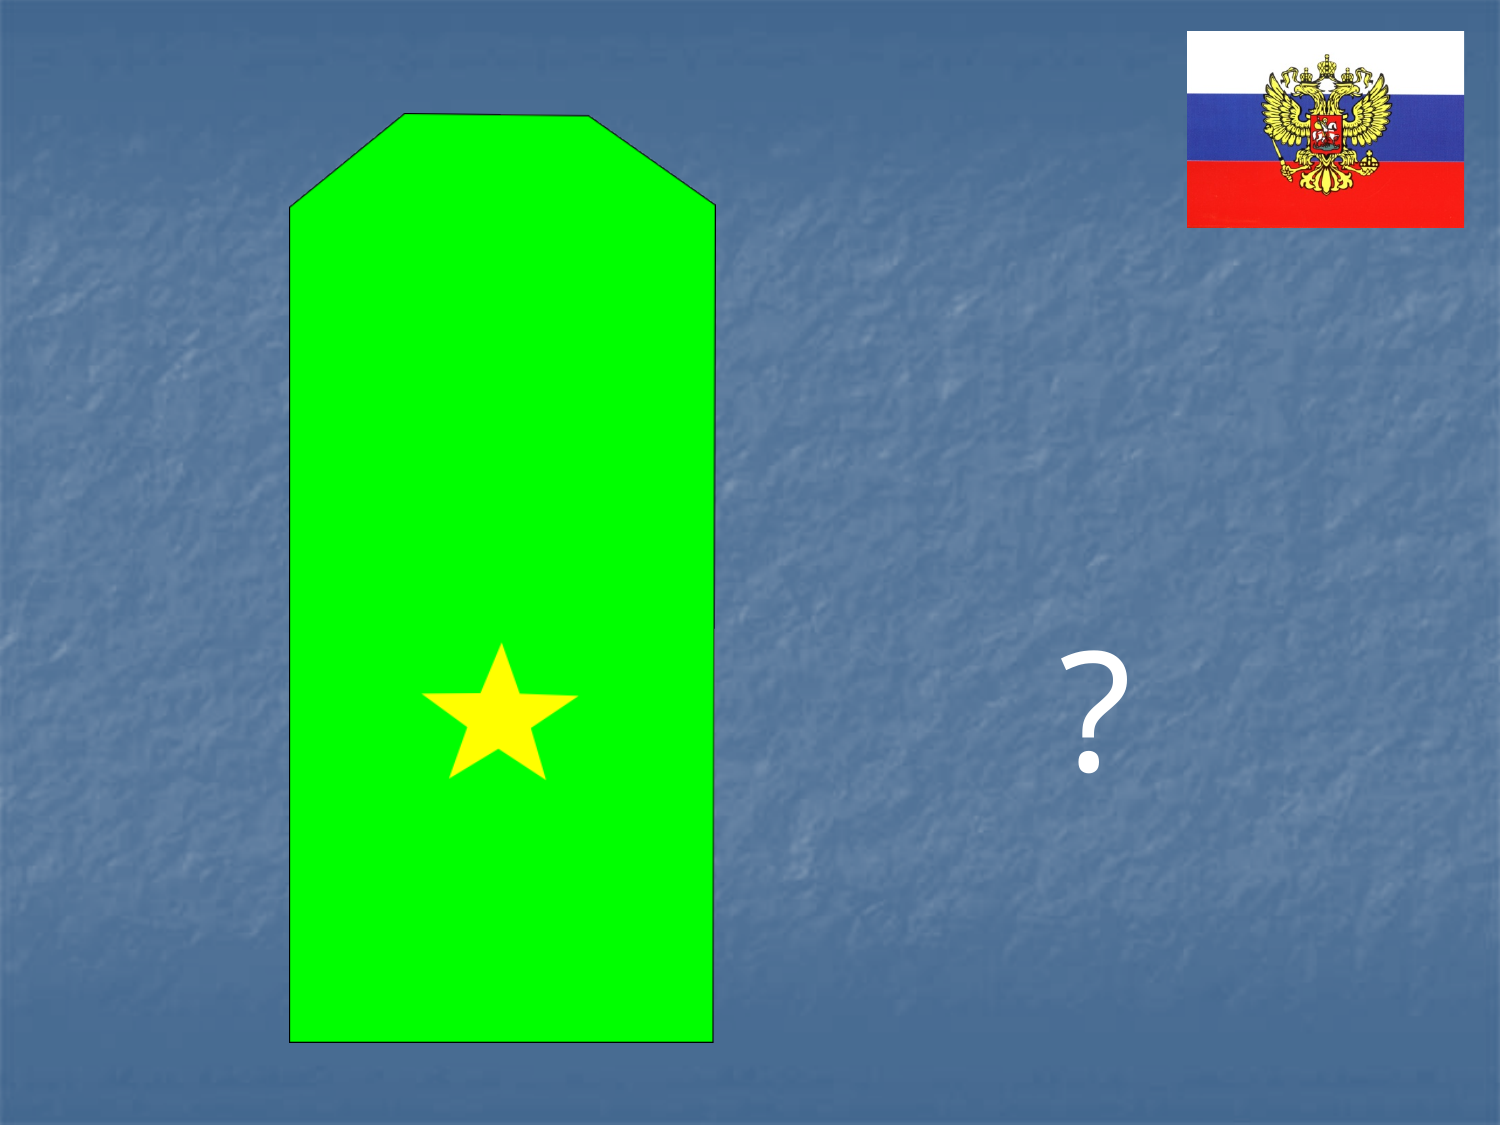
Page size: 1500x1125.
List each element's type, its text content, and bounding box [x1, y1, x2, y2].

picture [288, 113, 716, 1043]
text_box ? [1045, 597, 1164, 813]
picture [1186, 30, 1465, 228]
